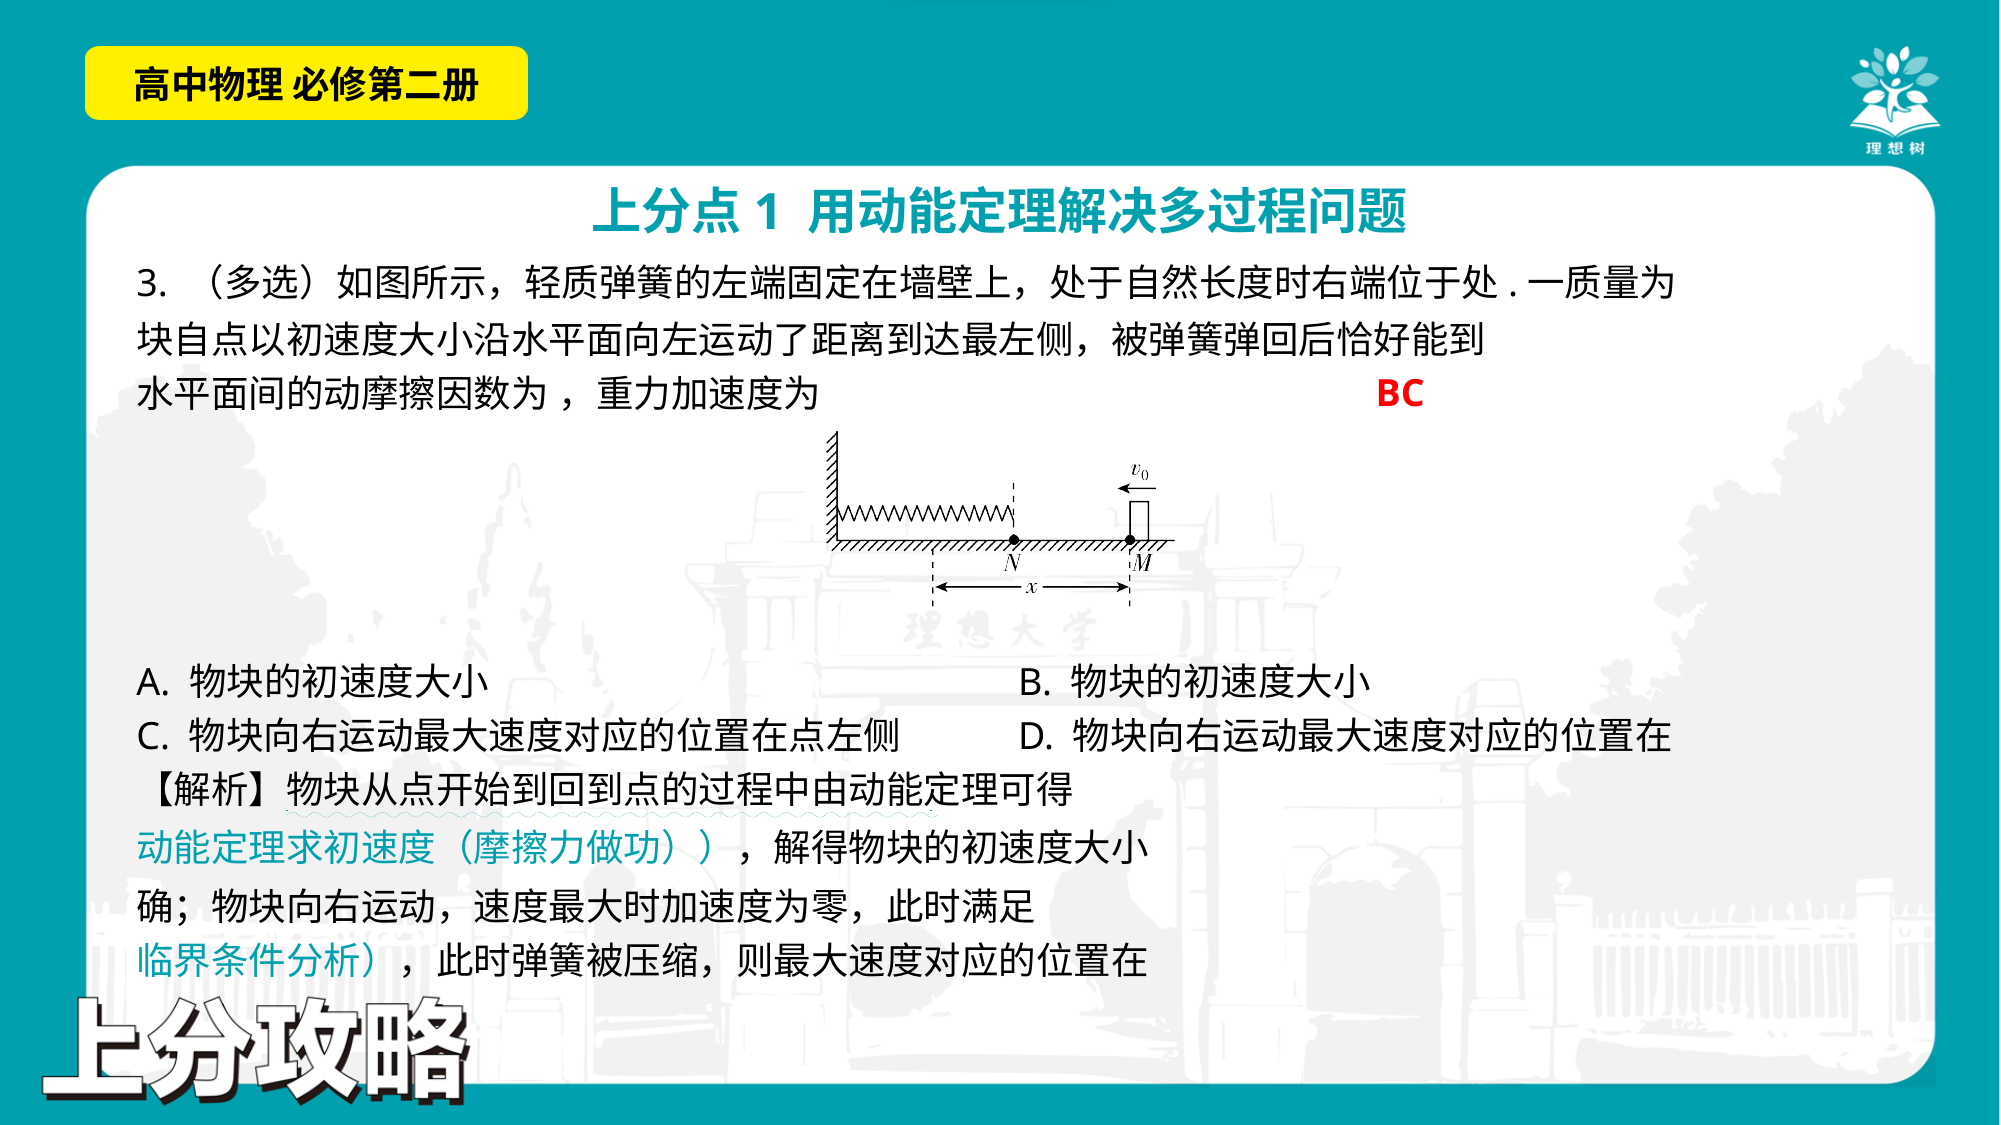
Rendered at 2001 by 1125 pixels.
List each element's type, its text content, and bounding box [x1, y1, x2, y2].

text_box BC [1359, 359, 1442, 410]
picture [0, 0, 2000, 1125]
text_box . . [285, 751, 1523, 812]
